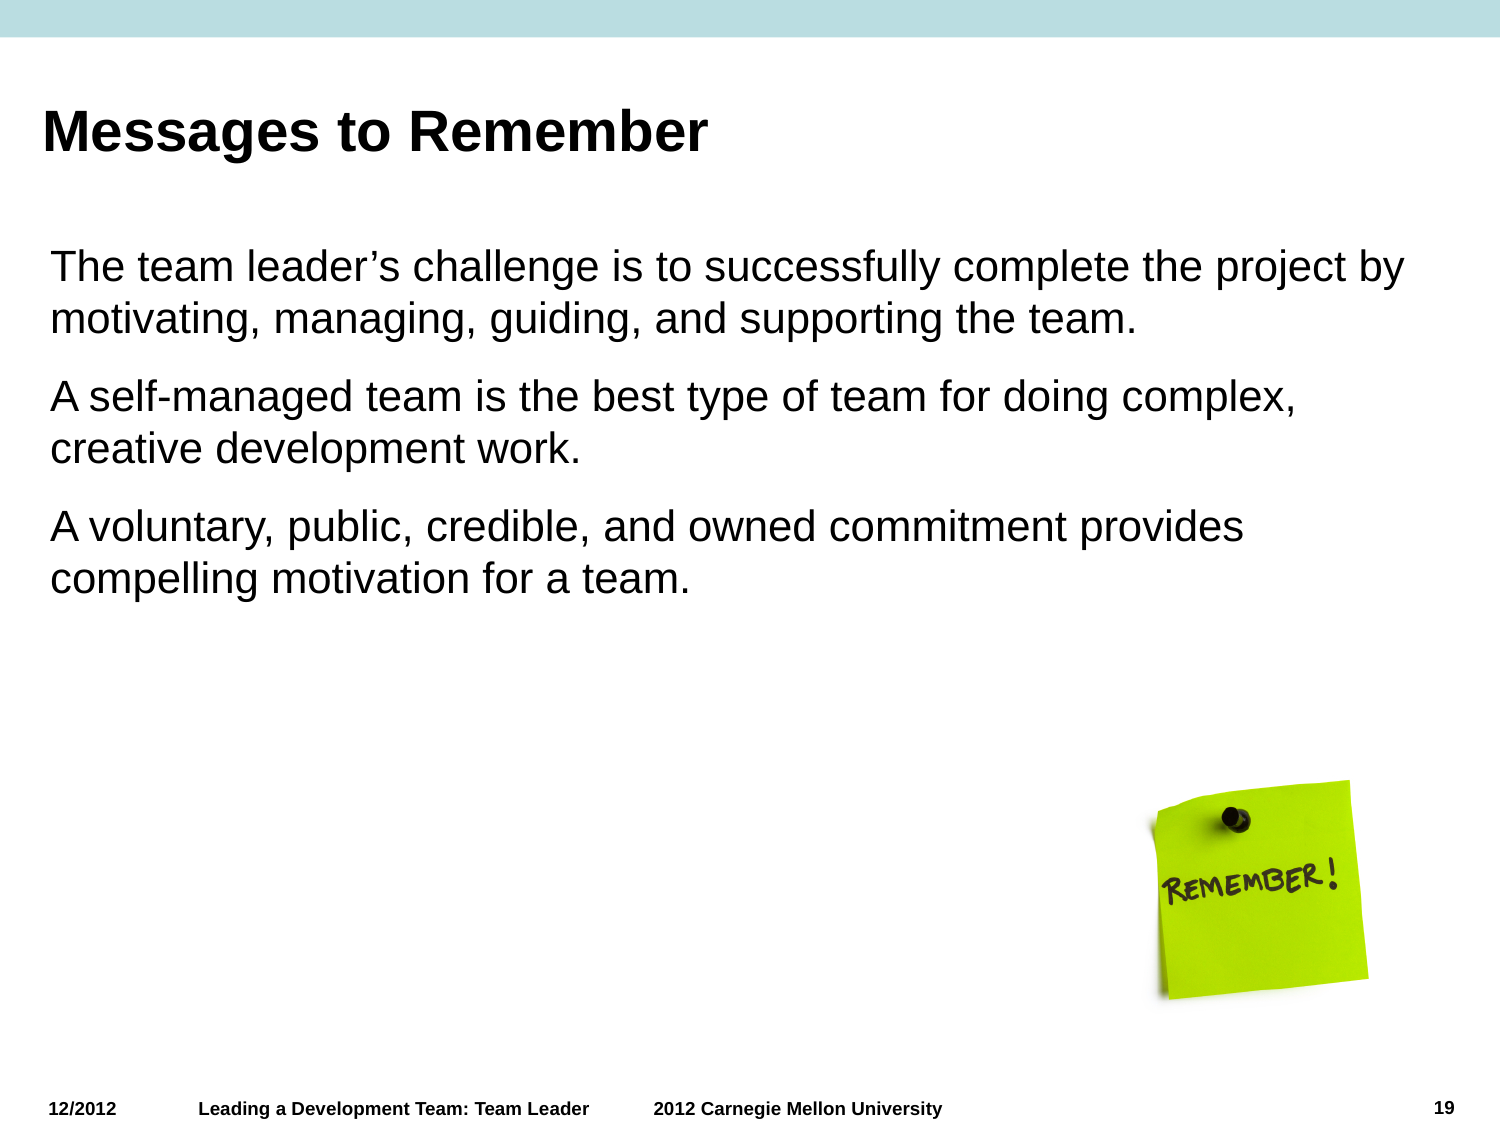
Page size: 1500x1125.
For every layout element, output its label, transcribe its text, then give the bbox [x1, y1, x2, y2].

title Messages to Remember [42, 106, 1438, 163]
list The team leader’s challenge is to successfully complete the project by motivating, managing, guiding, and supporting the team. A self-managed team is the best type of team for doing complex, creative development work. A voluntary, public, credible, and owned commitment provides compelling motivation for a team. [50, 237, 1437, 1000]
picture [1089, 738, 1431, 1036]
